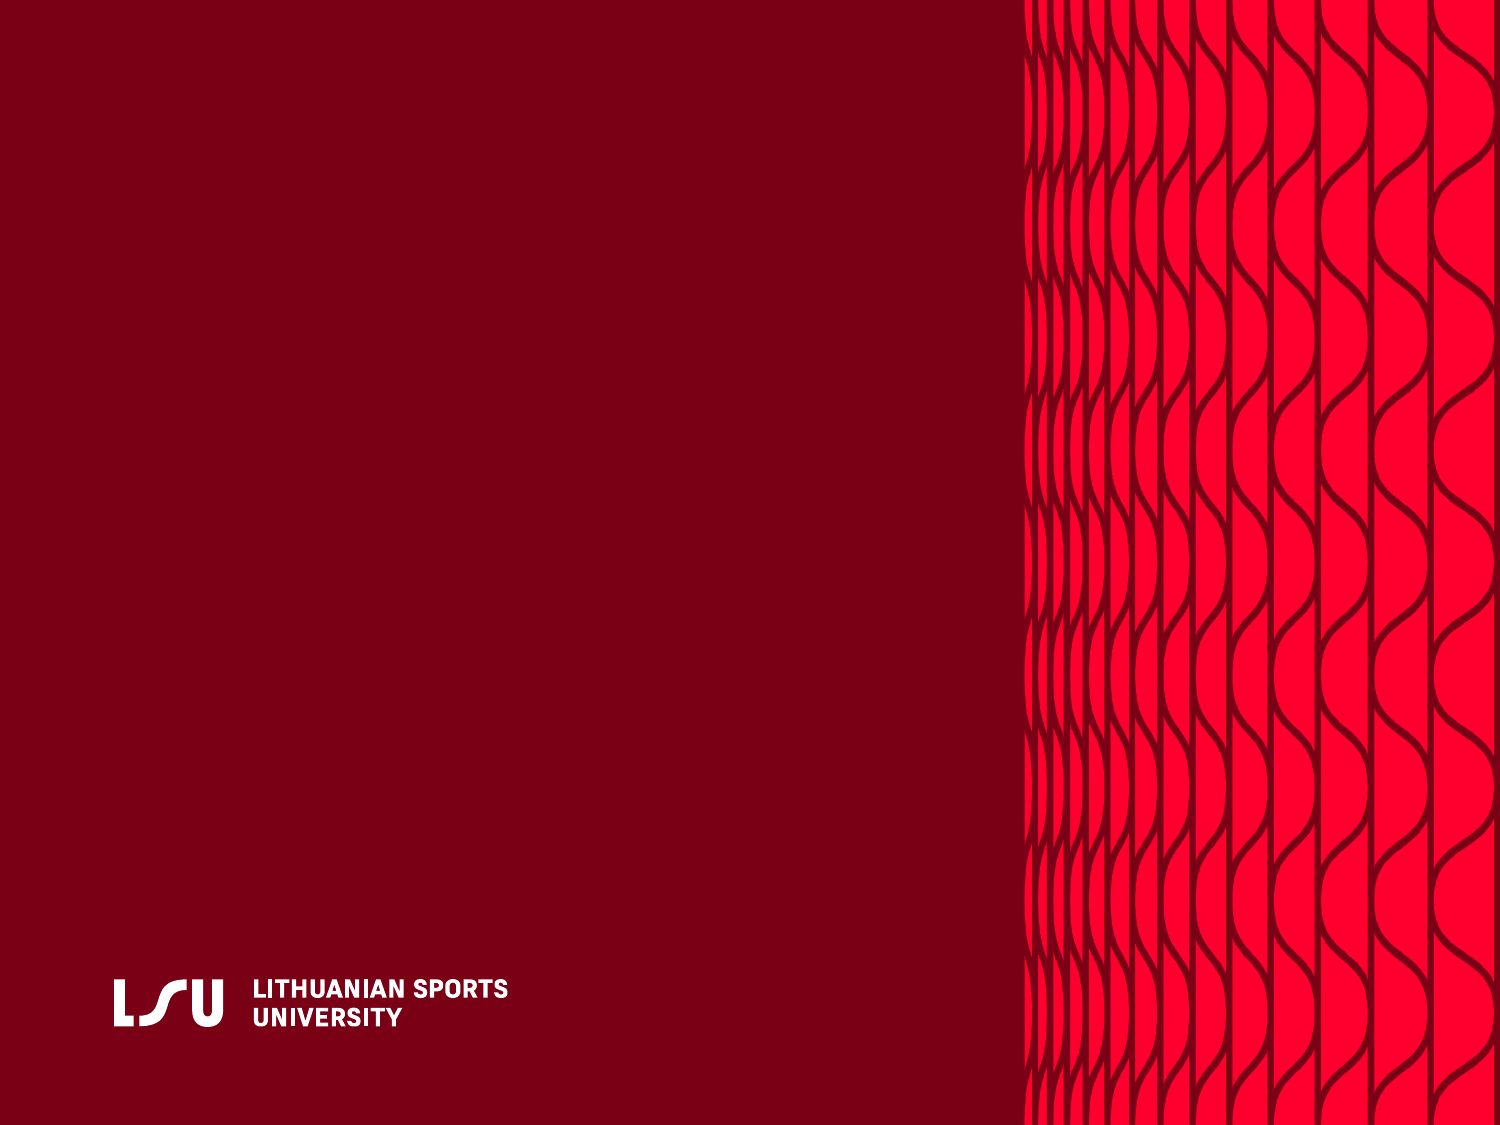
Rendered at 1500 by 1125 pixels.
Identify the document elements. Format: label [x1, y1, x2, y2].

picture [1018, 0, 1500, 1125]
